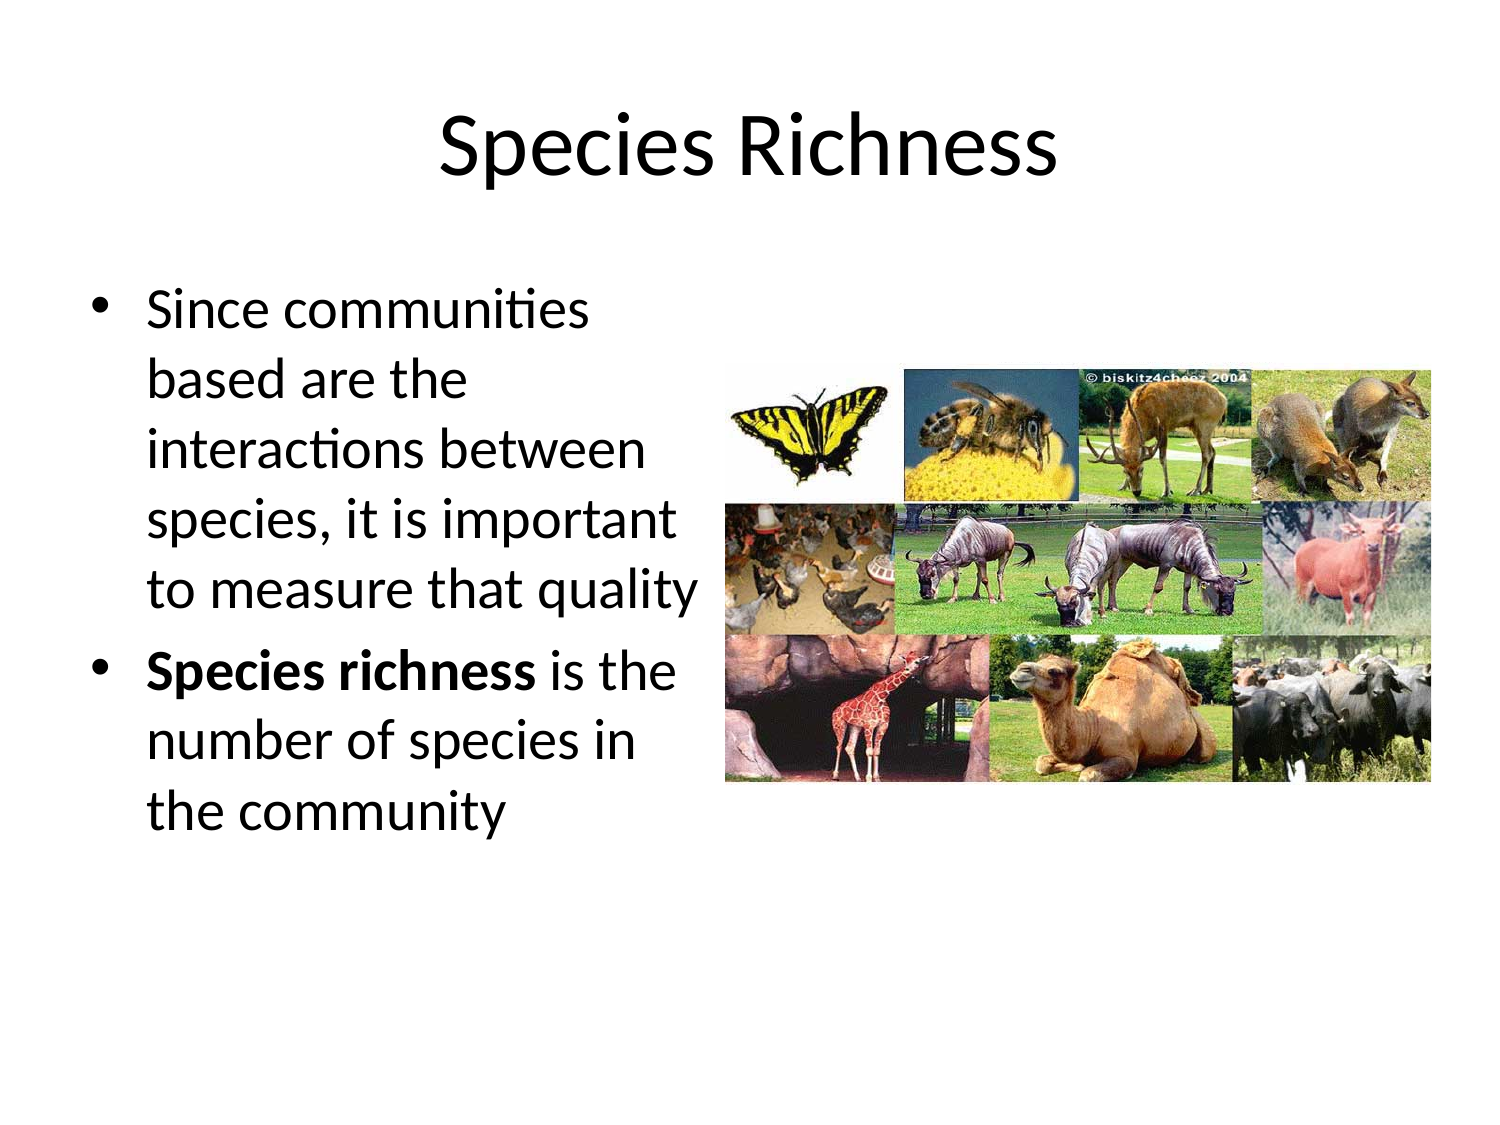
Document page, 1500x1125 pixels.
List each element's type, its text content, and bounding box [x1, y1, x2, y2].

title Species Richness [75, 45, 1425, 233]
list Since communities based are the interactions between species, it is important to measure that quality Species richness is the number of species in the community [75, 262, 738, 1005]
picture [724, 362, 1432, 793]
